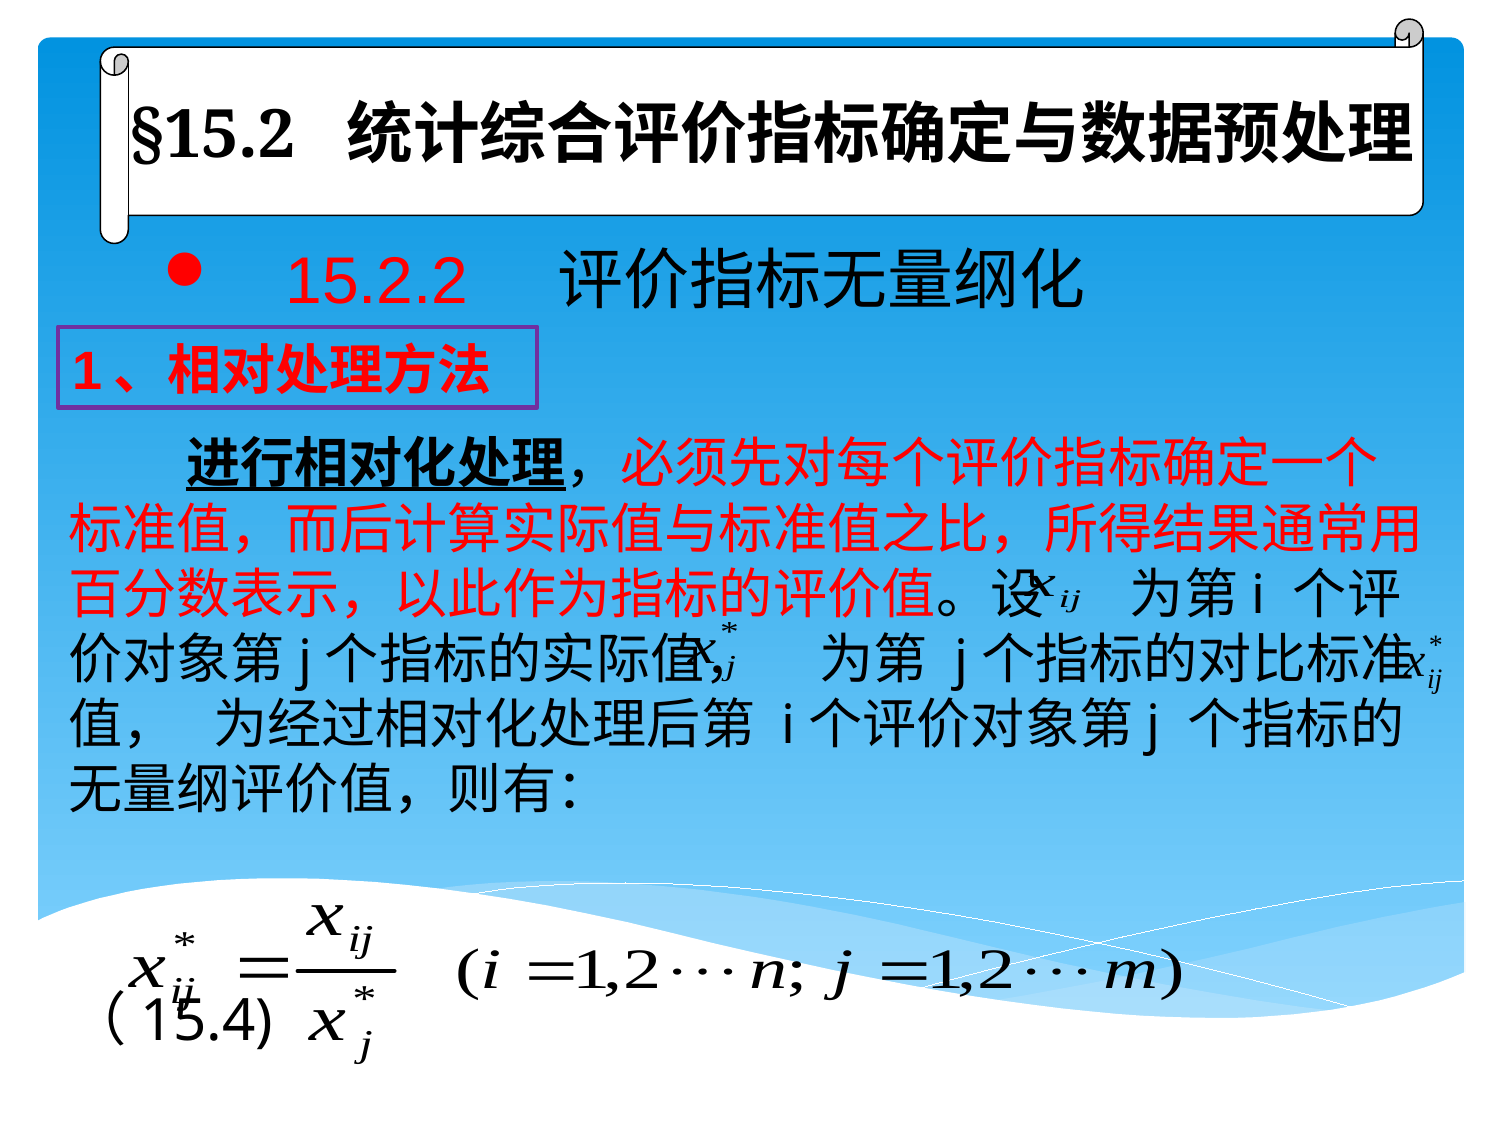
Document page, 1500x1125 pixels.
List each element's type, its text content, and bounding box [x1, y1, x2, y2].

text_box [1393, 621, 1454, 705]
text_box 1、相对处理方法 [57, 326, 538, 408]
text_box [442, 933, 1199, 1016]
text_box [674, 609, 751, 693]
text_box 15.2.2 评价指标无量纲化 [148, 229, 1424, 325]
subtitle 进行相对化处理，必须先对每个评价指标确定一个标准值，而后计算实际值与标准值之比，所得结果通常用百分数表示，以此作为指标的评价值。设 为第i 个评价对象第j个指标的实际值， 为第 j个指标的对比标准值， 为经过相对化处理后第 i个评价对象第j 个指标的无量纲评价值，则有： （15.4) [53, 416, 1447, 1125]
text_box §15.2 统计综合评价指标确定与数据预处理 [100, 19, 1424, 244]
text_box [1009, 550, 1097, 622]
picture [111, 869, 412, 1081]
